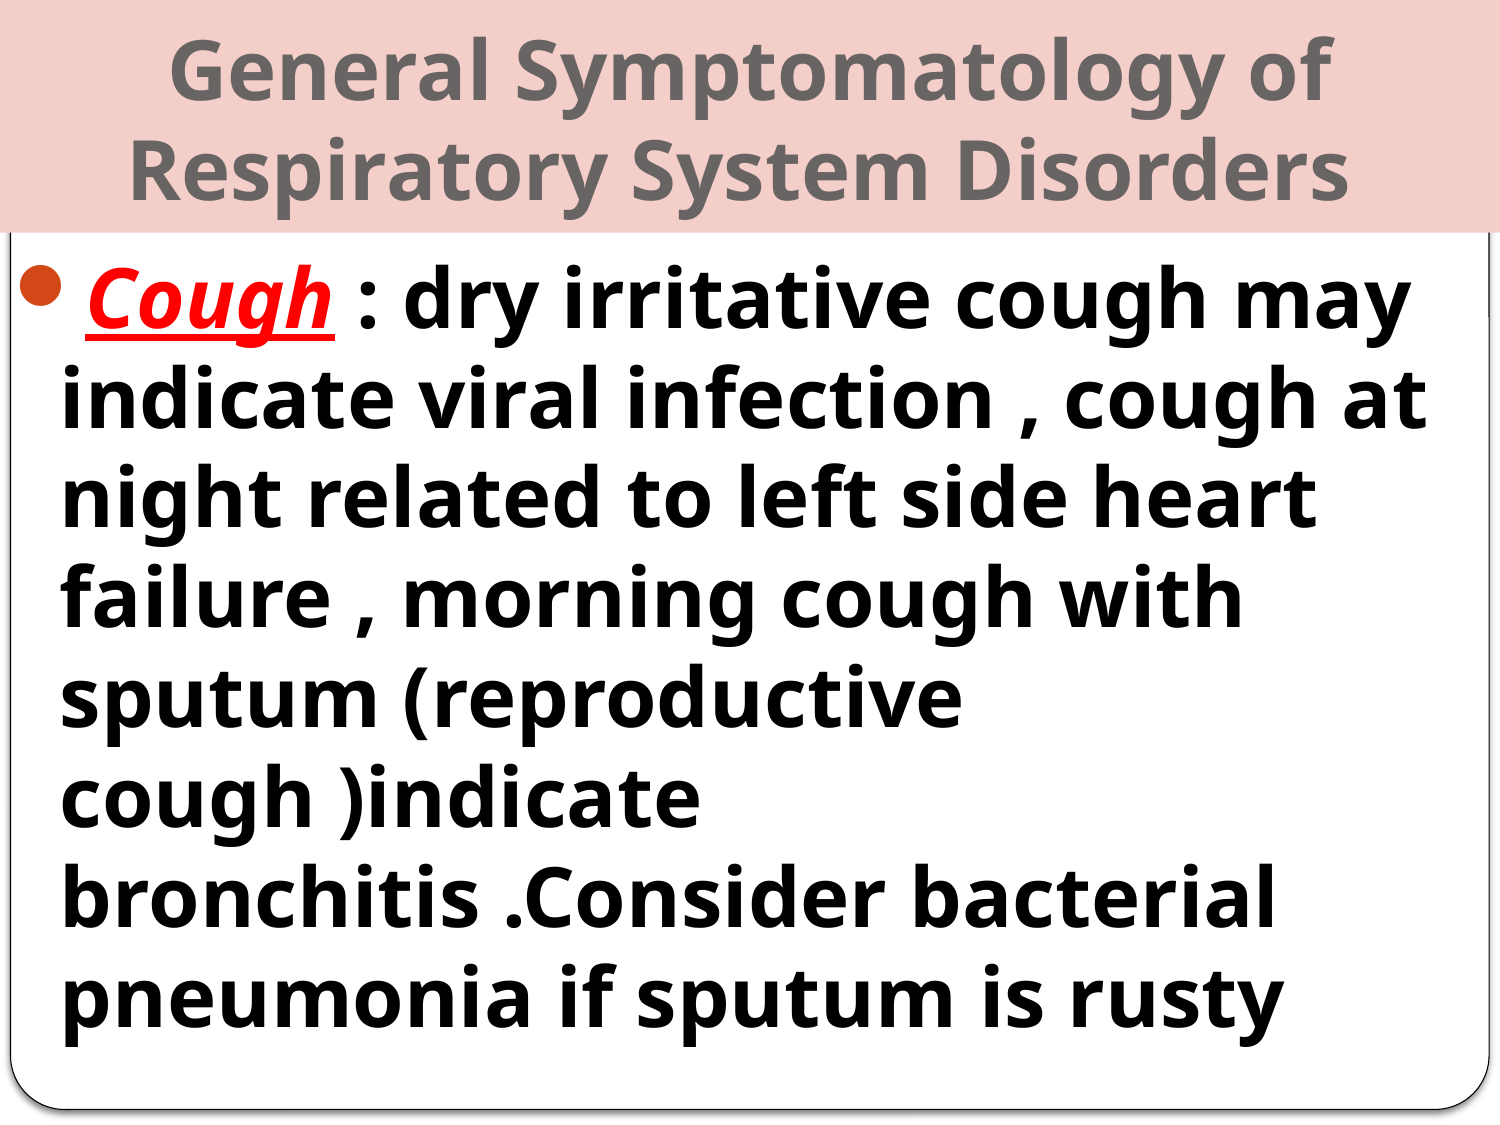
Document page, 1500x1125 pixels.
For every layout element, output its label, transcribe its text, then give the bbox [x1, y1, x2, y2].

list Cough : dry irritative cough may indicate viral infection , cough at night related to left side heart failure , morning cough with sputum (reproductive cough )indicate bronchitis .Consider bacterial pneumonia if sputum is rusty [0, 237, 1500, 1125]
title General Symptomatology of Respiratory System Disorders [0, 0, 1500, 233]
